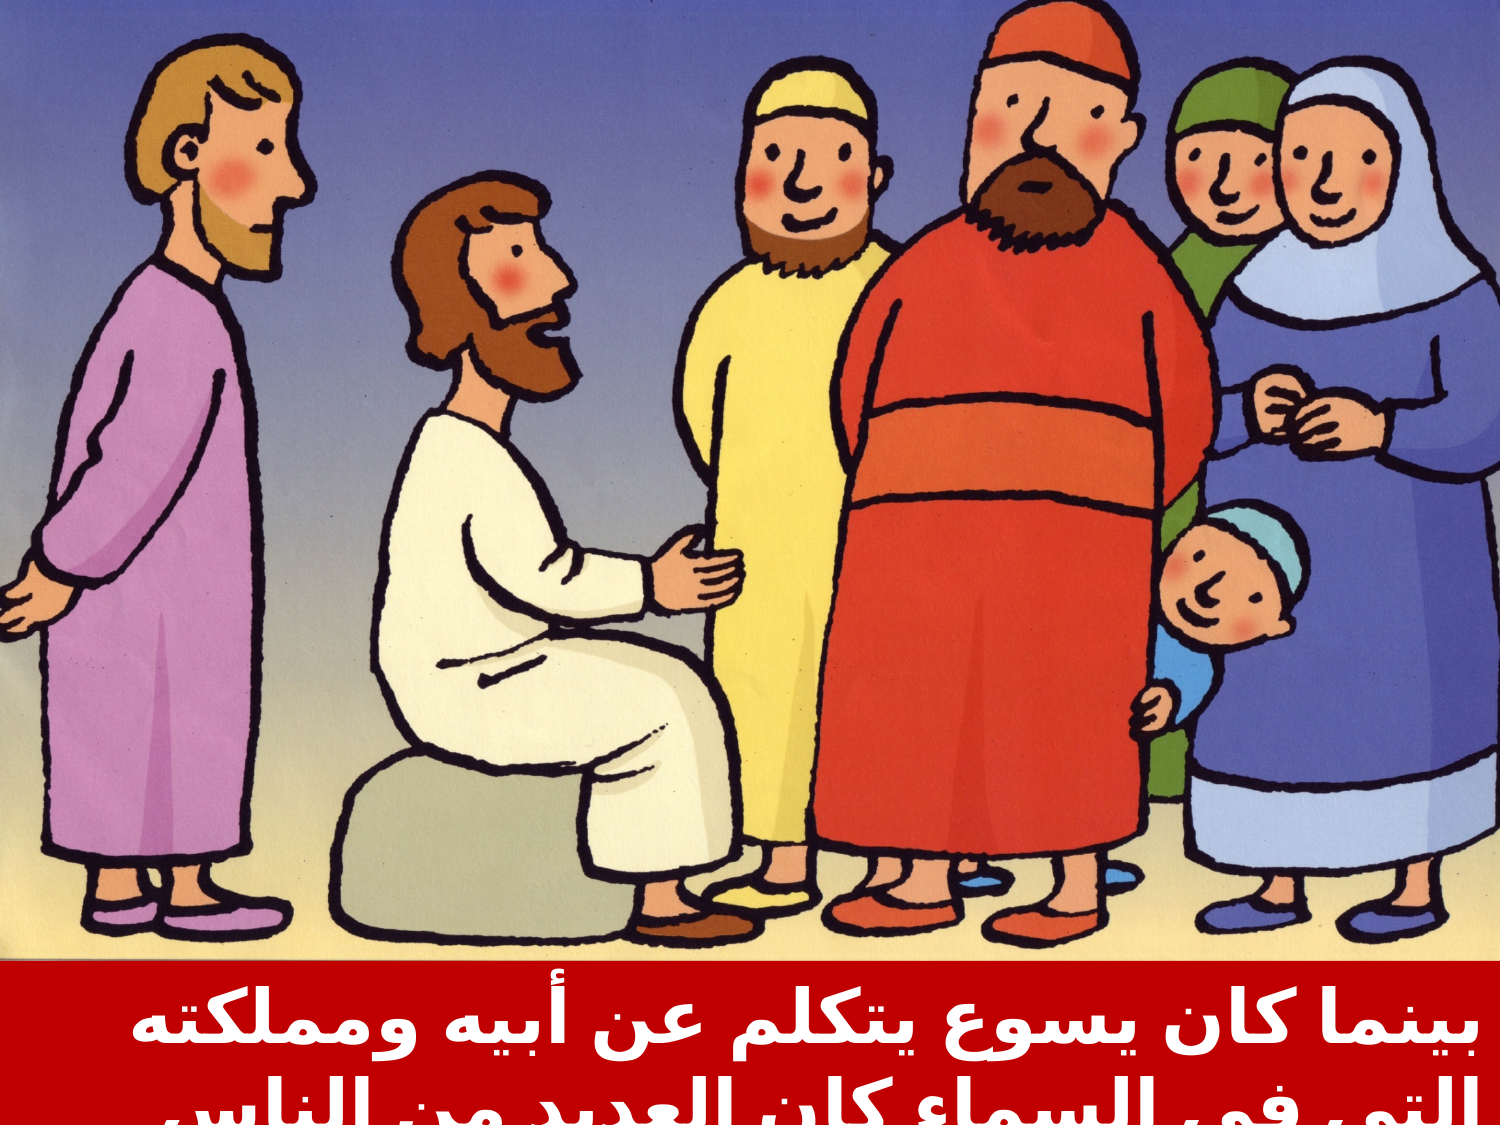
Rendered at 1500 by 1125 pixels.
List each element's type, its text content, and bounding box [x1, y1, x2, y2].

picture [0, 0, 1500, 962]
text_box بينما كان يسوع يتكلم عن أبيه ومملكته التي في السماء كان العديد من الناس يستمعون اليه... [0, 969, 1500, 1125]
